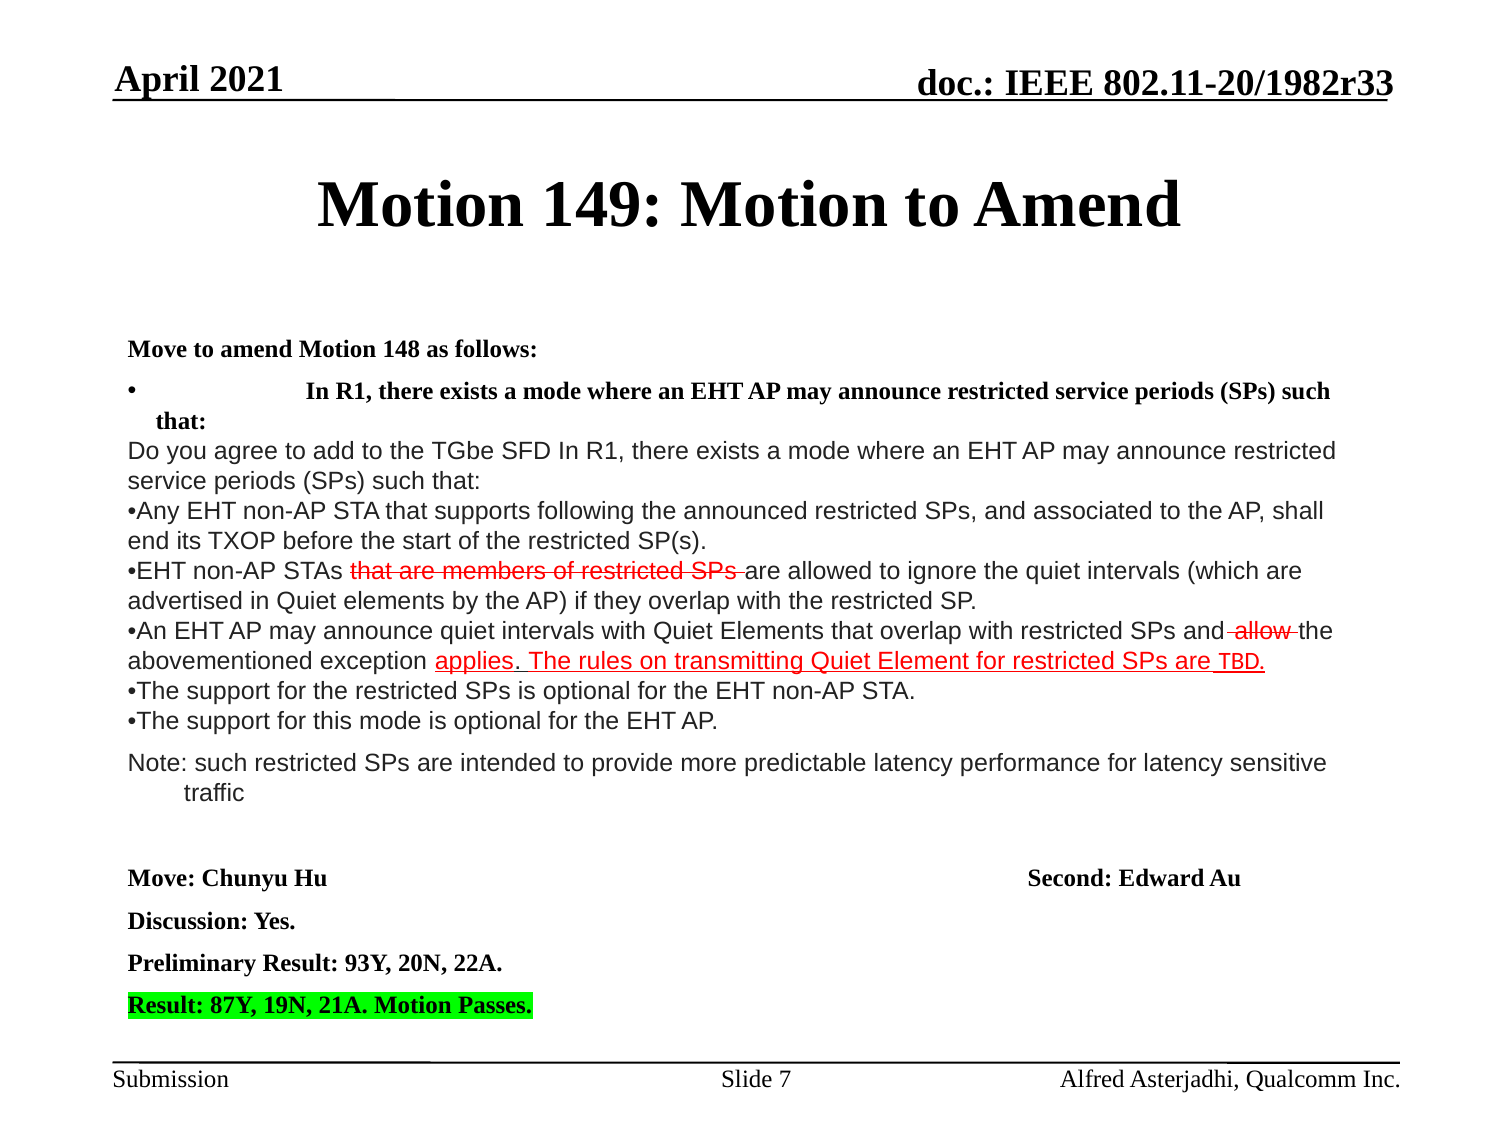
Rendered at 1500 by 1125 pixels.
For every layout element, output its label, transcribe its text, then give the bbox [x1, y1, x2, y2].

list Move to amend Motion 148 as follows: In R1, there exists a mode where an EHT AP may announce restricted service periods (SPs) such that: Do you agree to add to the TGbe SFD In R1, there exists a mode where an EHT AP may announce restricted service periods (SPs) such that: •Any EHT non-AP STA that supports following the announced restricted SPs, and associated to the AP, shall end its TXOP before the start of the restricted SP(s). •EHT non-AP STAs that are members of restricted SPs are allowed to ignore the quiet intervals (which are advertised in Quiet elements by the AP) if they overlap with the restricted SP. •An EHT AP may announce quiet intervals with Quiet Elements that overlap with restricted SPs and allow the abovementioned exception applies. The rules on transmitting Quiet Element for restricted SPs are TBD. •The support for the restricted SPs is optional for the EHT non-AP STA. •The support for this mode is optional for the EHT AP. Note: such restricted SPs are intended to provide more predictable latency performance for latency sensitive traffic Move: Chunyu Hu Second: Edward Au Discussion: Yes. Preliminary Result: 93Y, 20N, 22A. Result: 87Y, 19N, 21A. Motion Passes. [112, 324, 1388, 1000]
title Motion 149: Motion to Amend [112, 112, 1388, 288]
footer Alfred Asterjadhi, Qualcomm Inc. [878, 1061, 1402, 1093]
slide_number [114, 54, 423, 100]
slide_number Slide 7 [712, 1061, 800, 1123]
